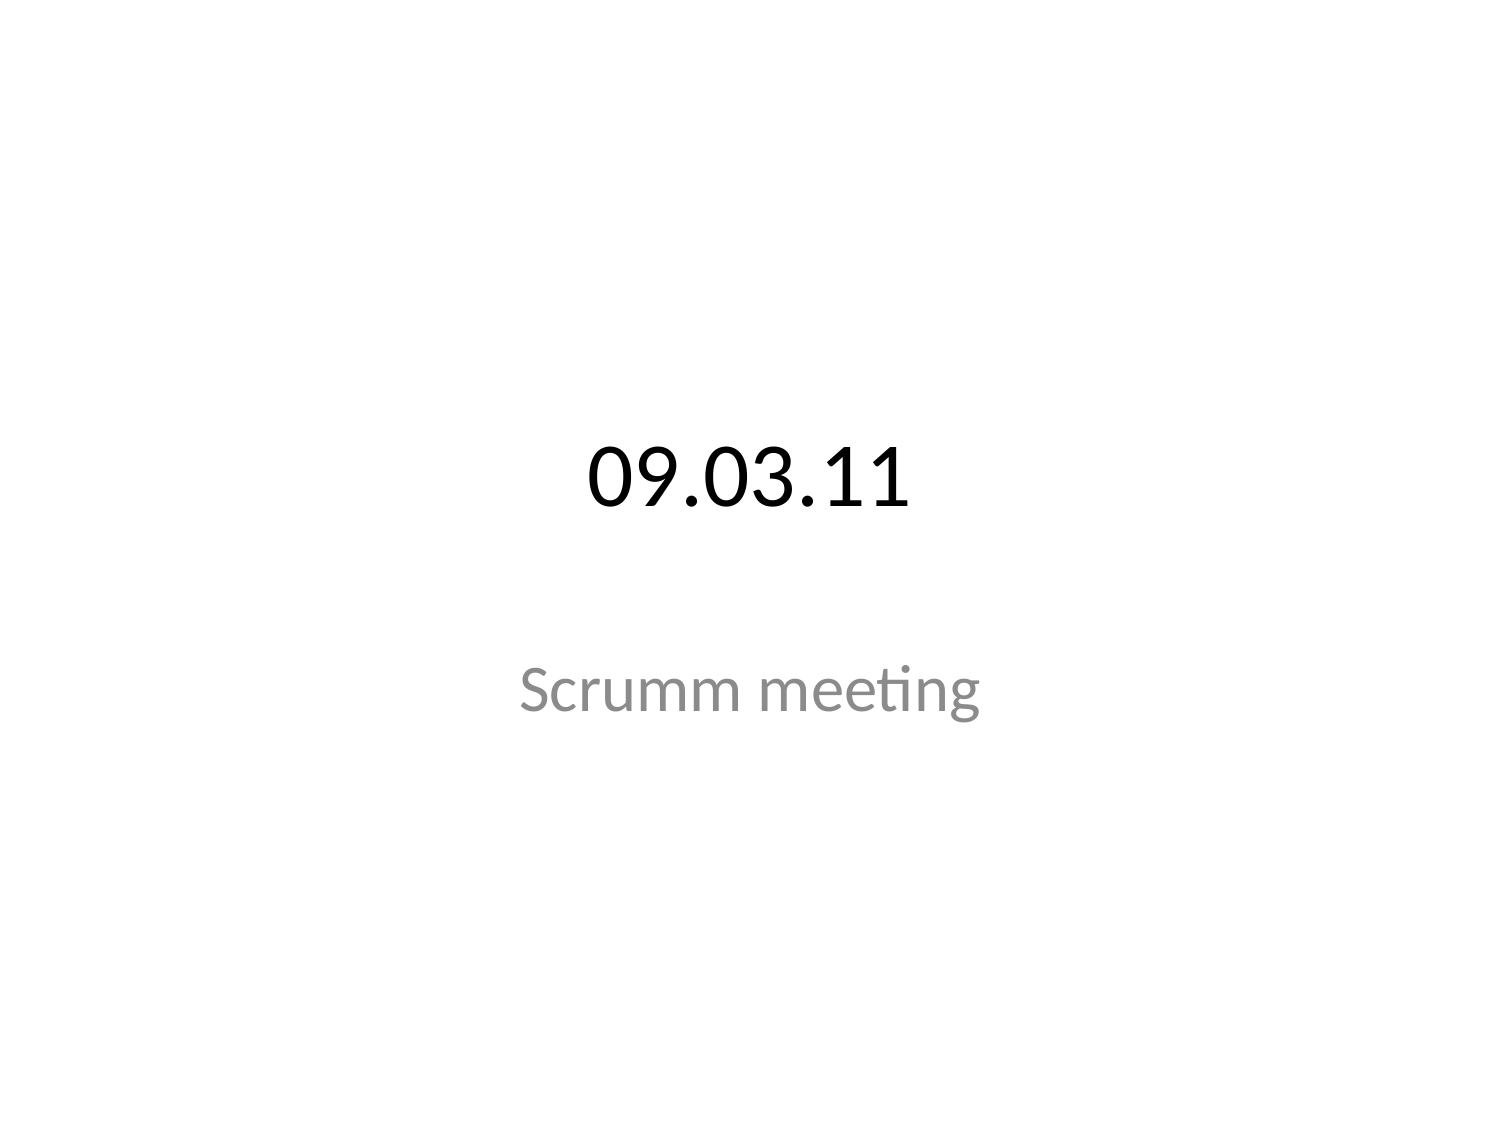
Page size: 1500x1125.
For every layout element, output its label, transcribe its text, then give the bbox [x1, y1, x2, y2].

title 09.03.11 [112, 349, 1388, 591]
subtitle Scrumm meeting [225, 637, 1275, 925]
